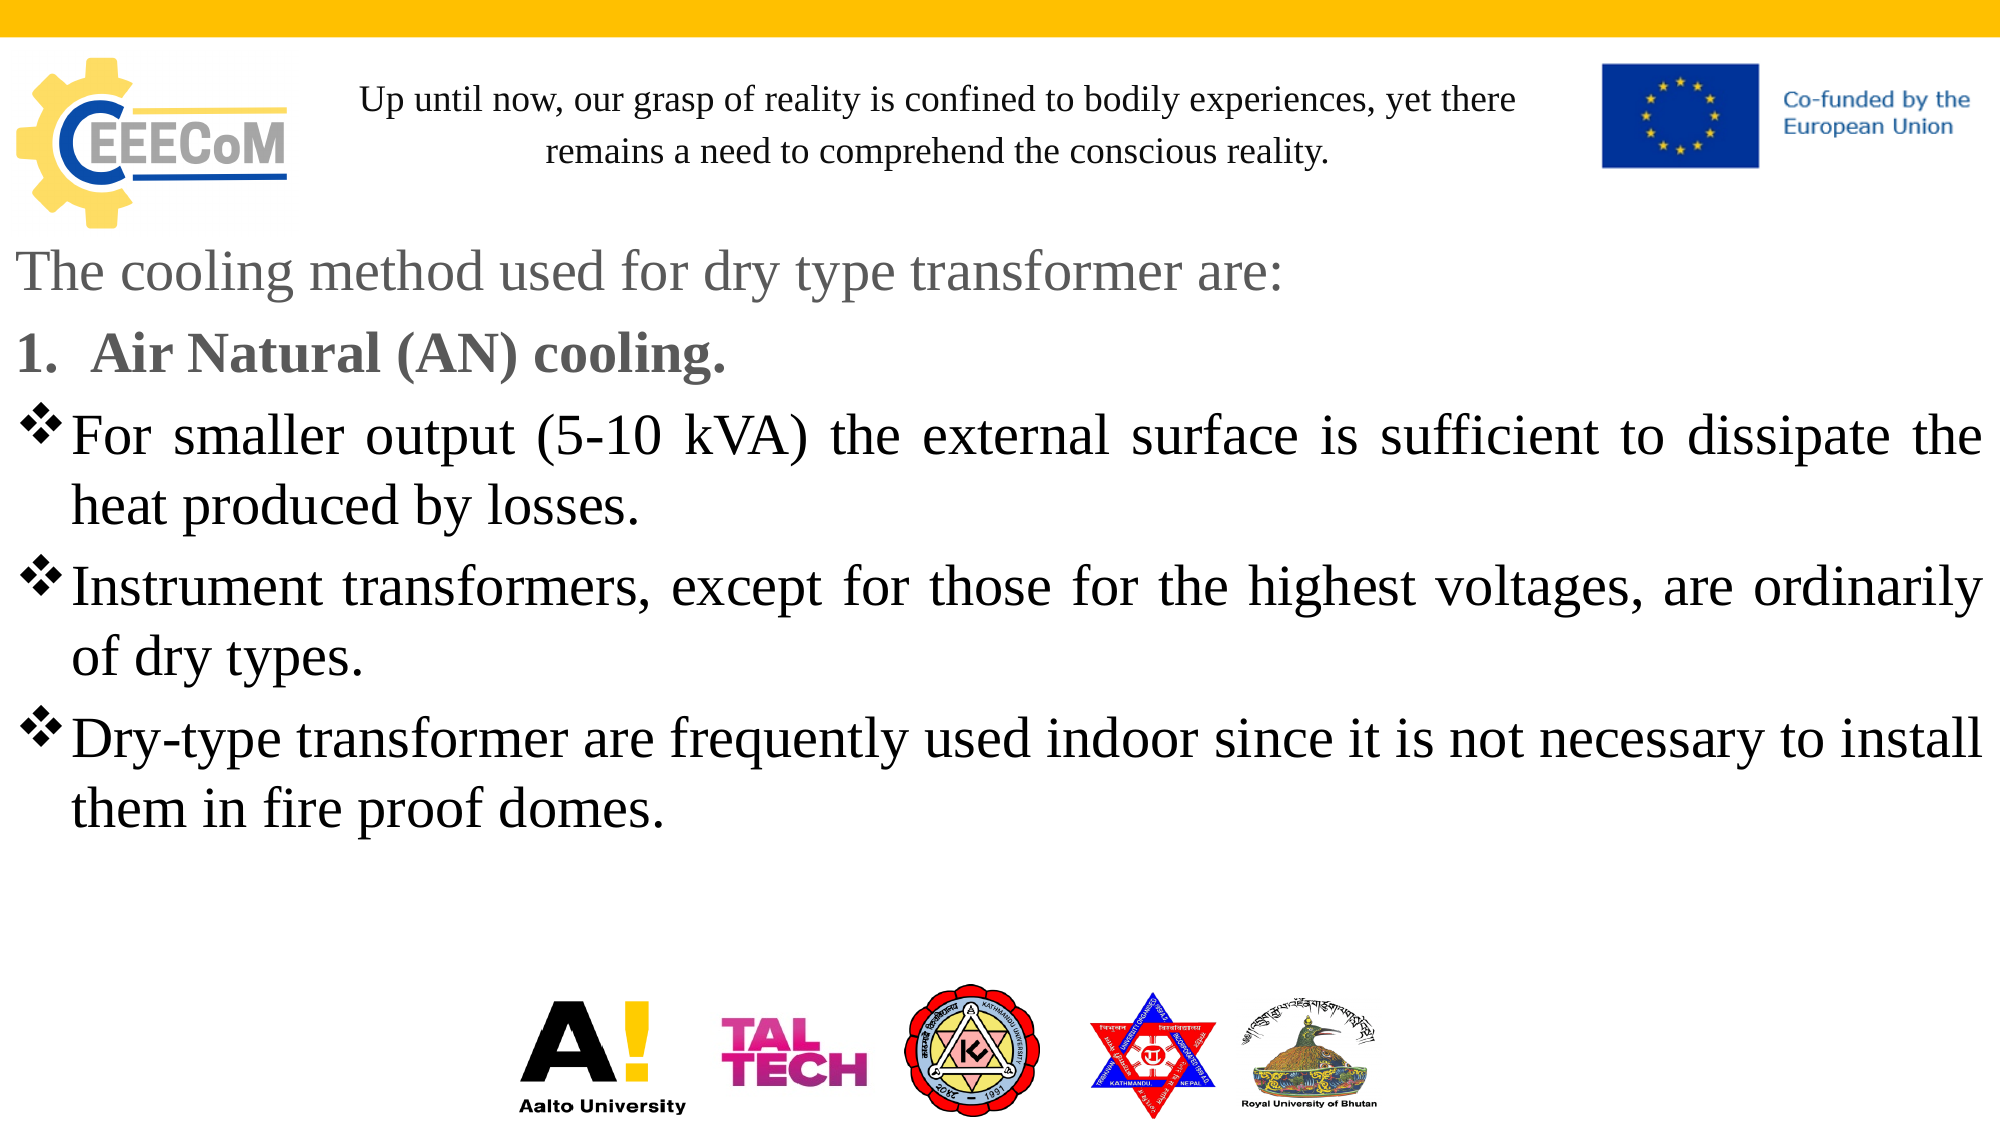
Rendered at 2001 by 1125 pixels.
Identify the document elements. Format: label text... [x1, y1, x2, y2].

picture [1595, 46, 2000, 181]
picture [512, 984, 1382, 1125]
list The cooling method used for dry type transformer are: Air Natural (AN) cooling. For smaller output (5-10 kVA) the external surface is sufficient to dissipate the heat produced by losses. Instrument transformers, except for those for the highest voltages, are ordinarily of dry types. Dry-type transformer are frequently used indoor since it is not necessary to install them in fire proof domes. [0, 224, 2000, 975]
picture [11, 50, 299, 224]
title Up until now, our grasp of reality is confined to bodily experiences, yet there remains a need to comprehend the conscious reality. [312, 37, 1565, 201]
